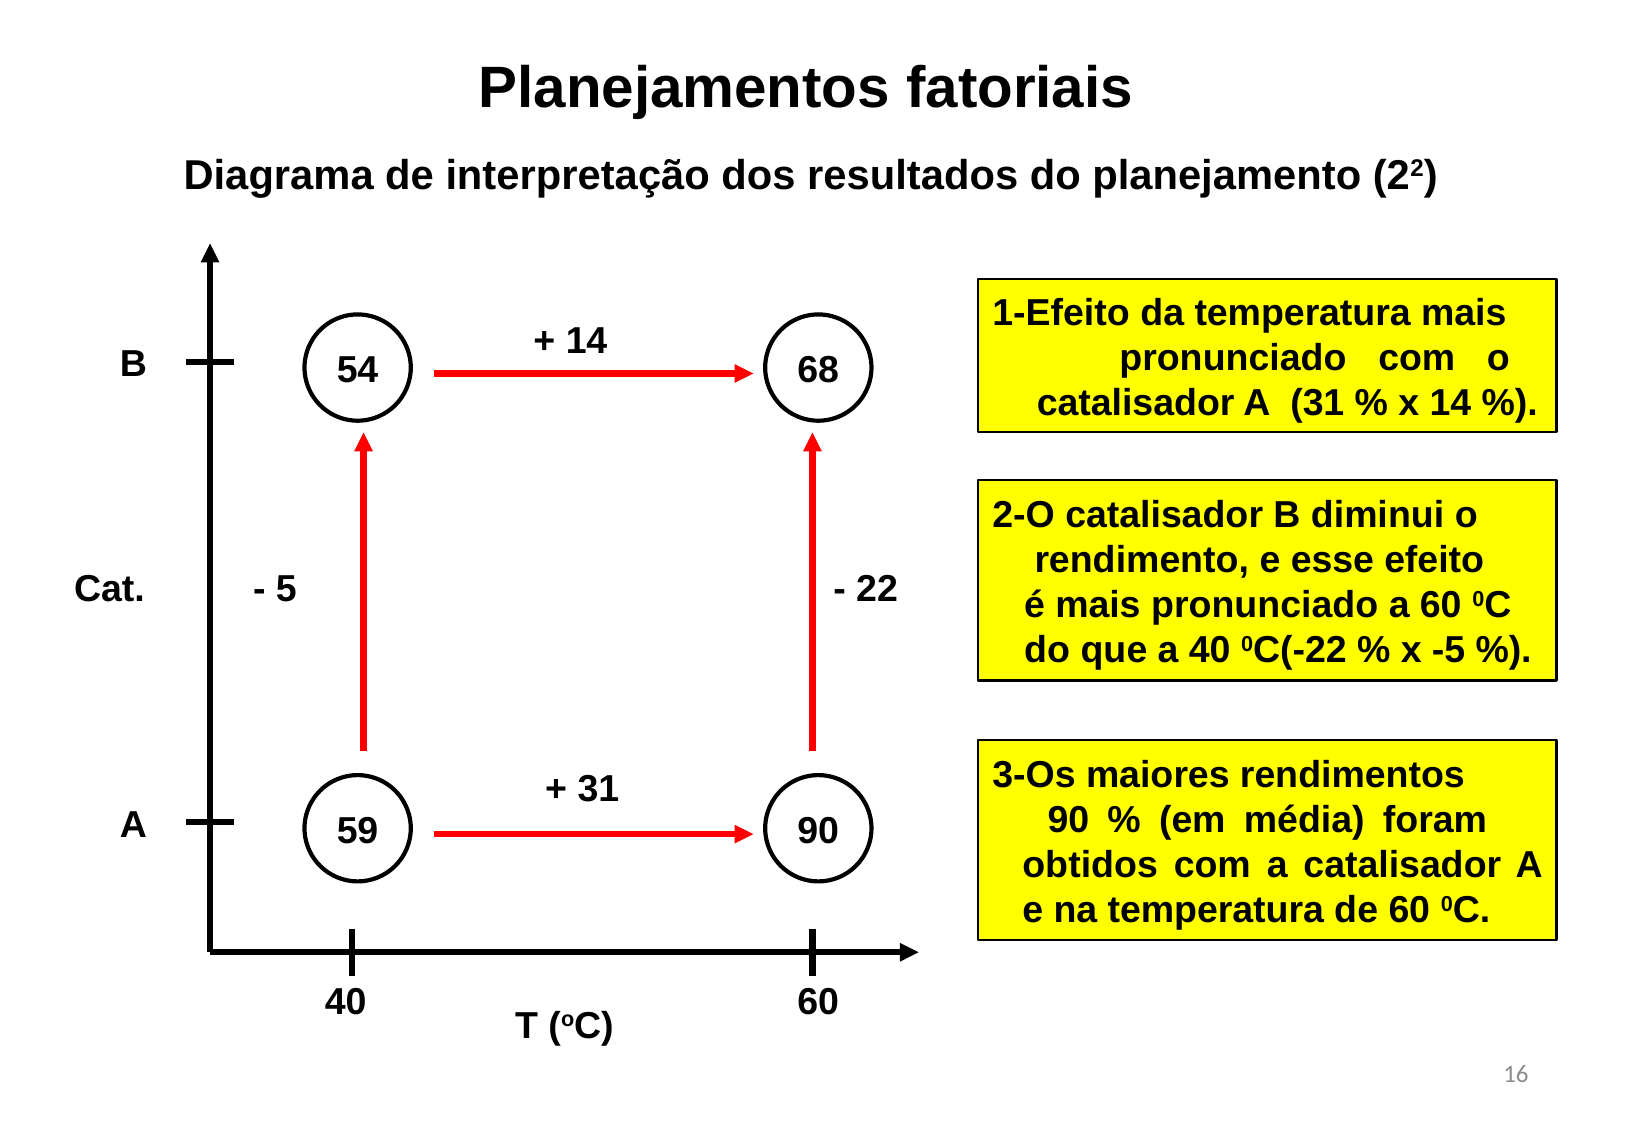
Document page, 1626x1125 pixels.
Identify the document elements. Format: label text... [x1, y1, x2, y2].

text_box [56, 243, 919, 1059]
slide_number 16 [1164, 1042, 1544, 1103]
text_box 2-O catalisador B diminui o rendimento, e esse efeito é mais pronunciado a 60 0C do que a 40 0C(-22 % x -5 %). [976, 478, 1559, 683]
text_box Diagrama de interpretação dos resultados do planejamento (22) [168, 137, 1457, 208]
text_box 1-Efeito da temperatura mais pronunciado com o catalisador A (31 % x 14 %). [976, 277, 1559, 434]
text_box Planejamentos fatoriais [463, 42, 1161, 126]
text_box 3-Os maiores rendimentos 90 % (em média) foram obtidos com a catalisador A e na temperatura de 60 0C. [976, 738, 1559, 942]
